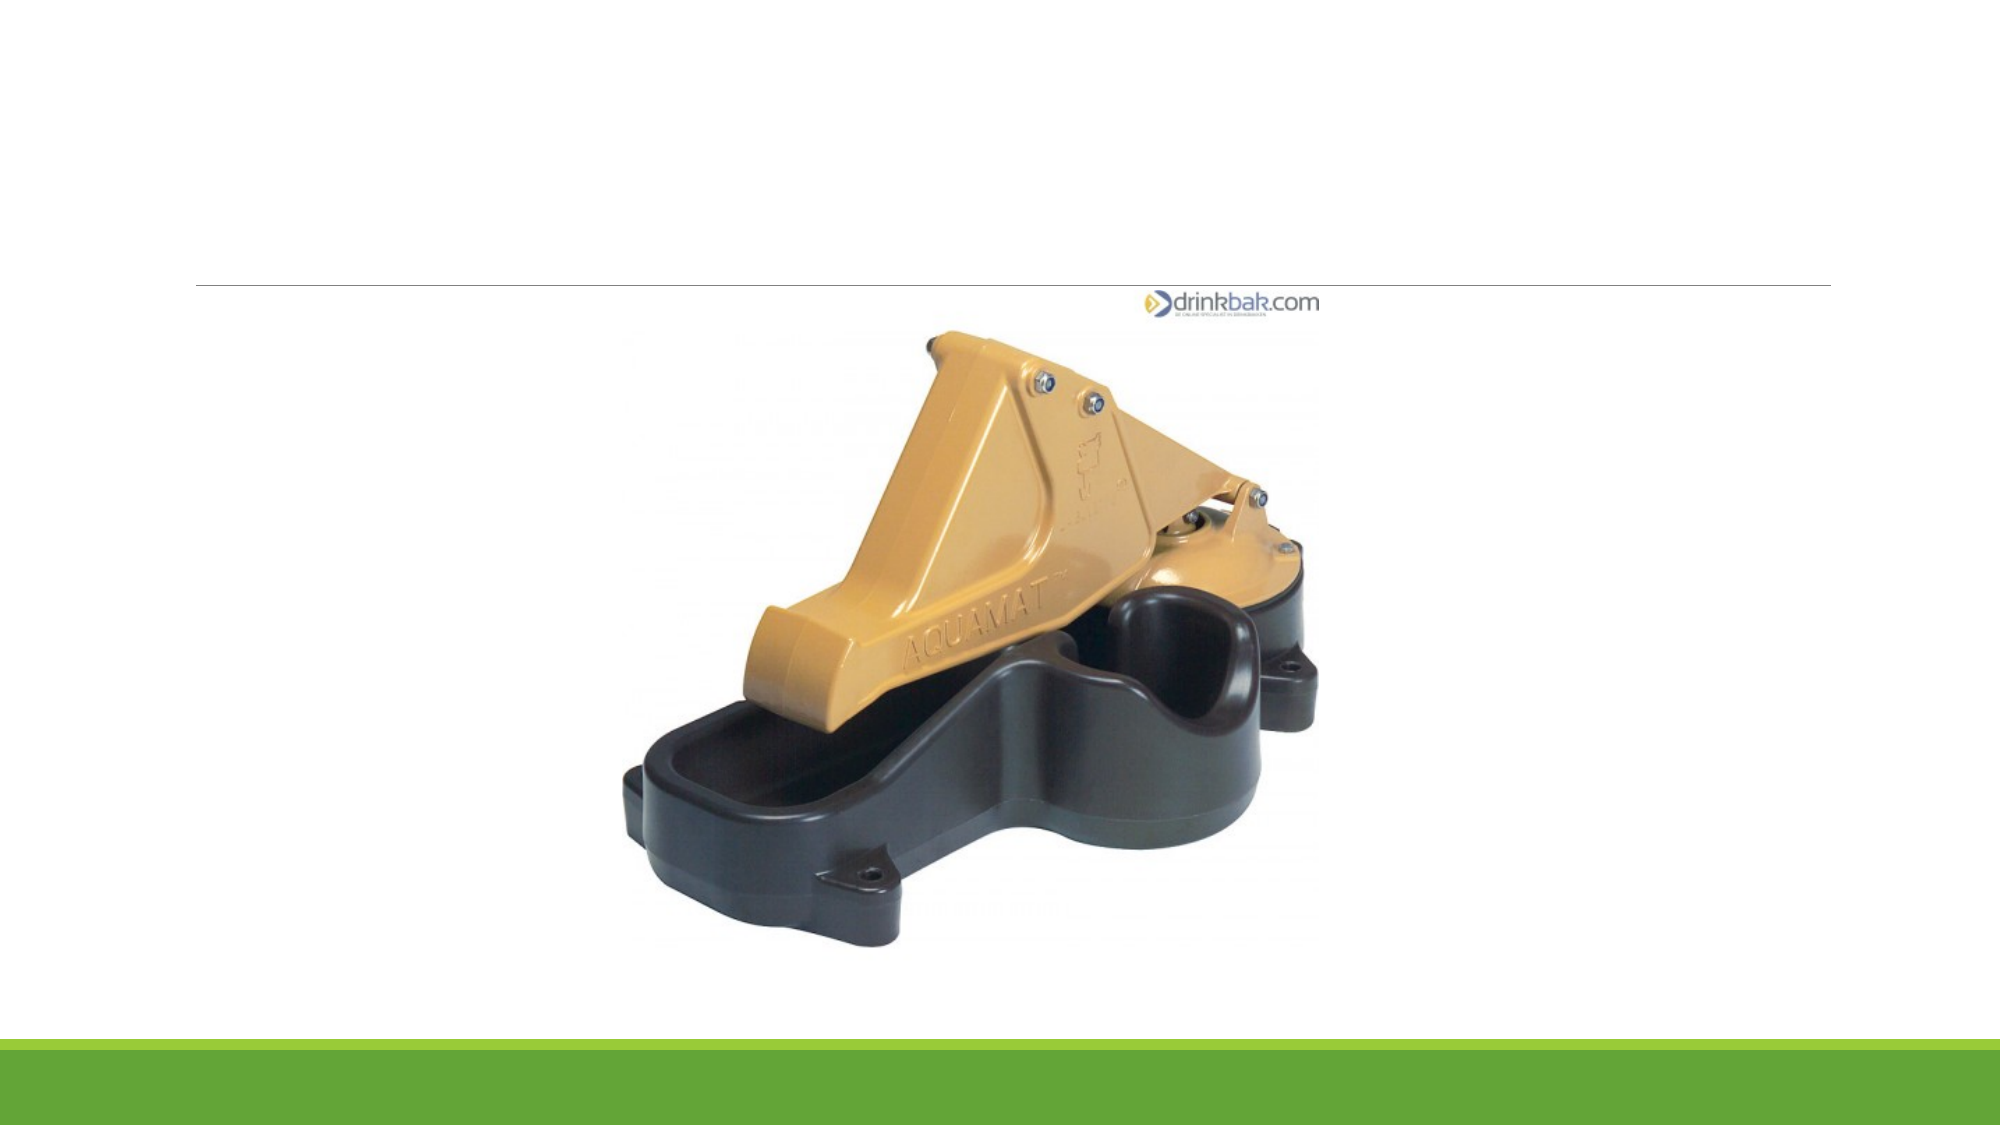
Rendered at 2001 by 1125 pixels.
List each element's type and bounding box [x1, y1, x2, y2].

picture [621, 290, 1320, 989]
